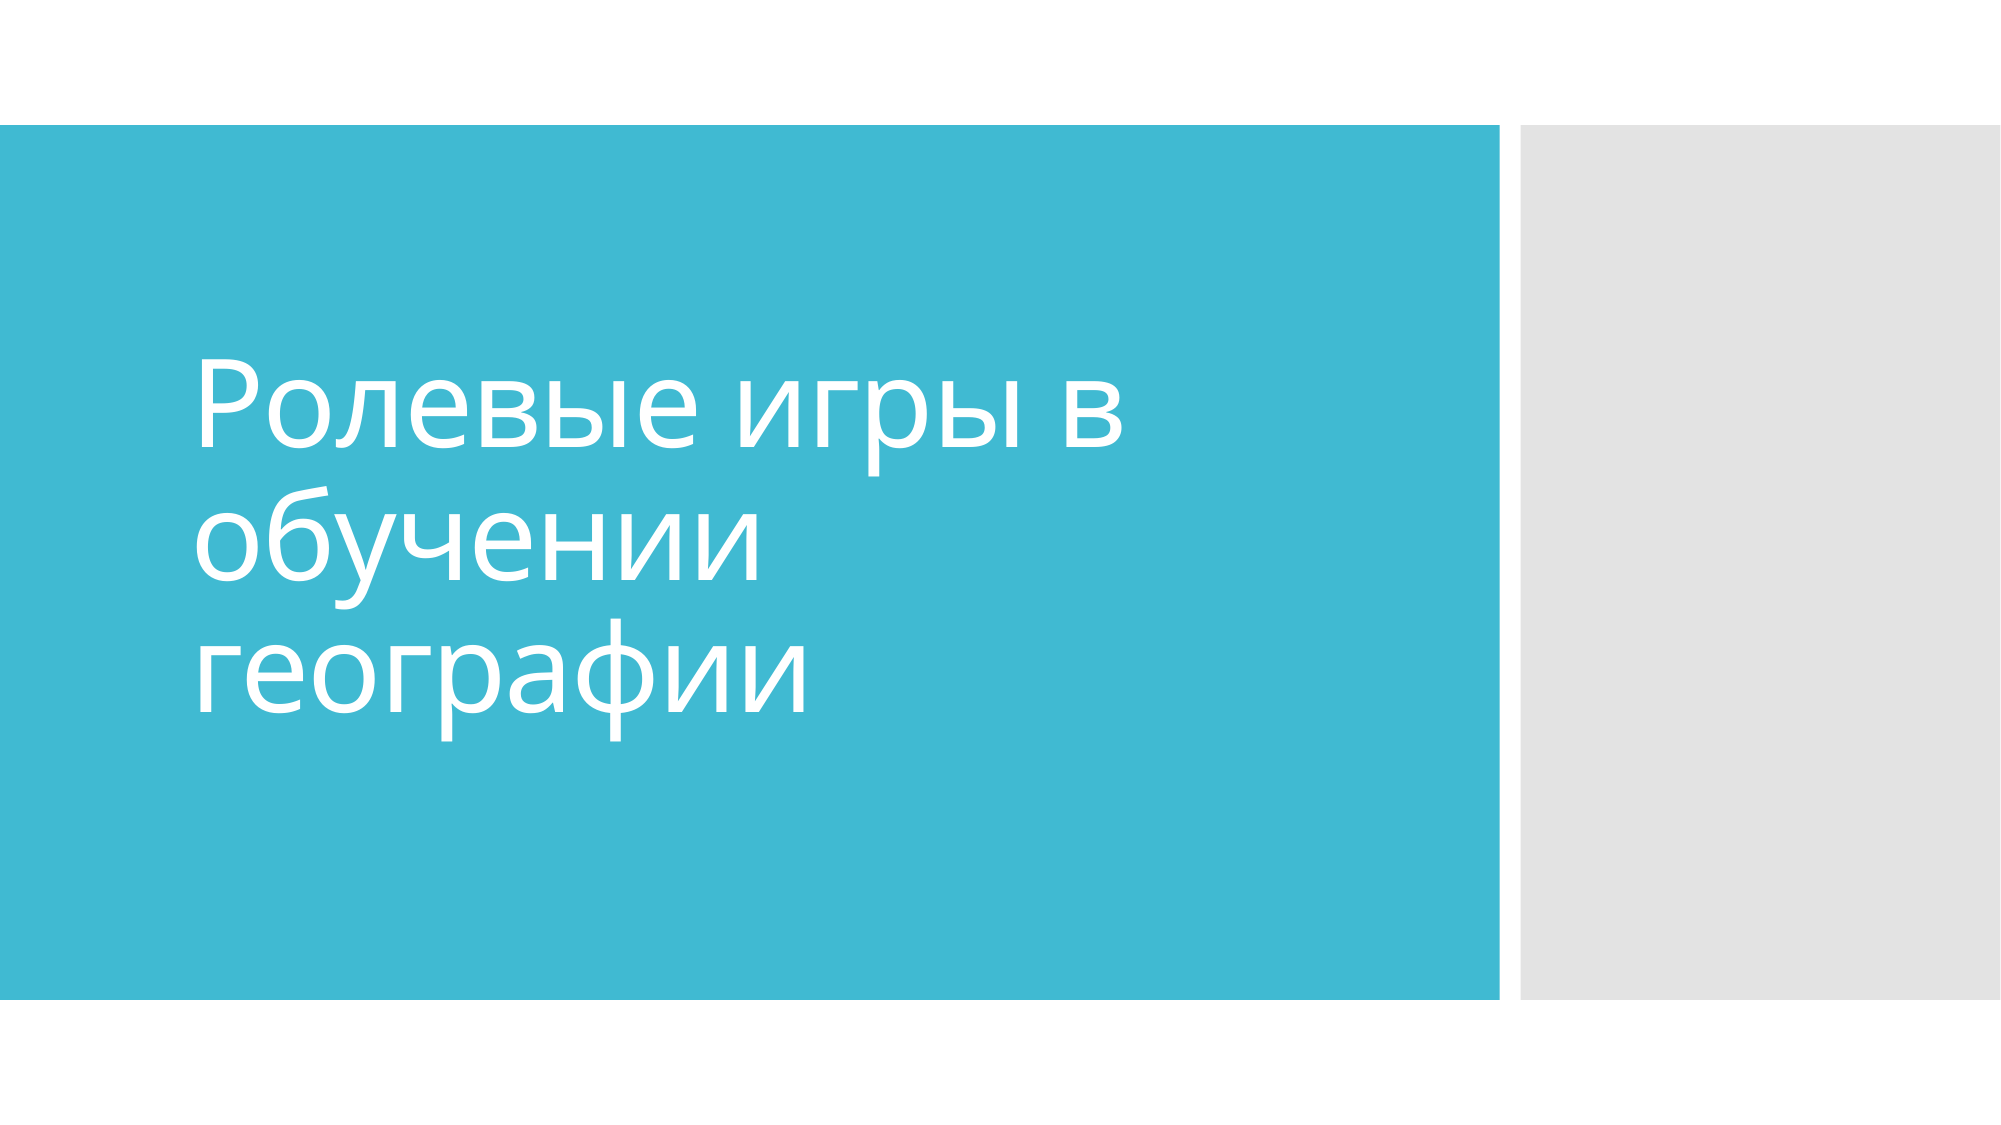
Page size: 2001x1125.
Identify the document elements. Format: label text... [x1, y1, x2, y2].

title Ролевые игры в обучении географии [175, 213, 1376, 747]
